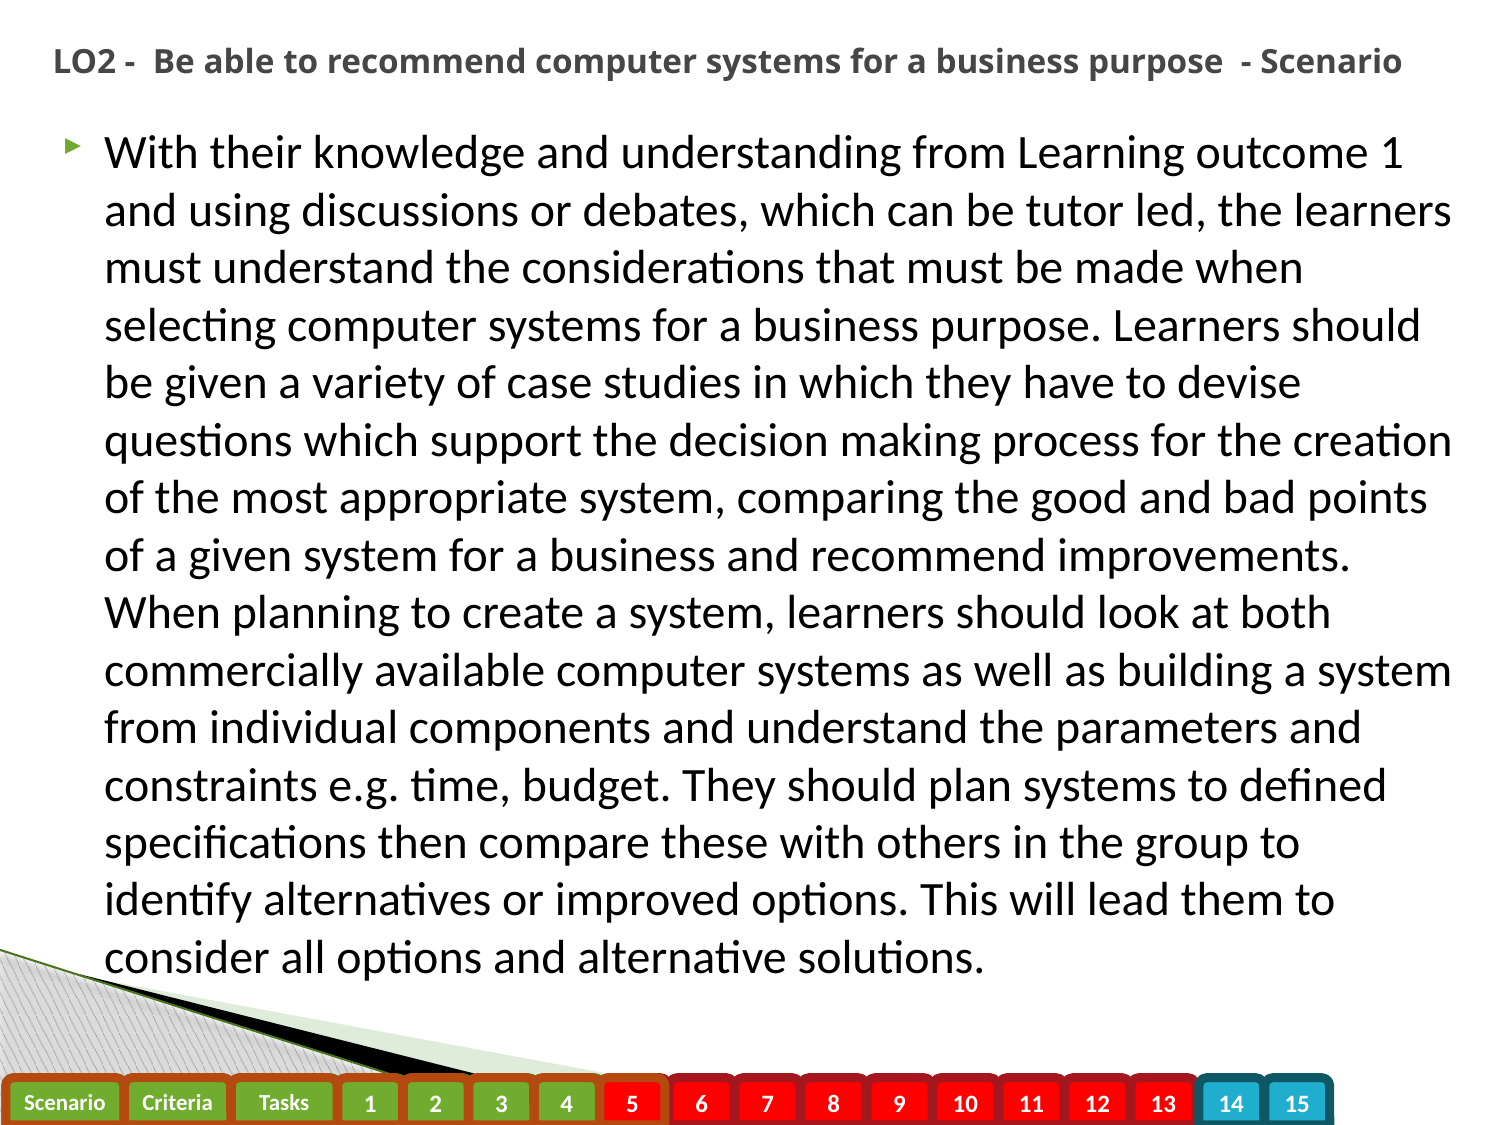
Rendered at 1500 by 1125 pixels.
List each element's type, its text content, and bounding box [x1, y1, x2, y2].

title LO2 - Be able to recommend computer systems for a business purpose - Scenario [37, 19, 1471, 102]
list With their knowledge and understanding from Learning outcome 1 and using discussions or debates, which can be tutor led, the learners must understand the considerations that must be made when selecting computer systems for a business purpose. Learners should be given a variety of case studies in which they have to devise questions which support the decision making process for the creation of the most appropriate system, comparing the good and bad points of a given system for a business and recommend improvements. When planning to create a system, learners should look at both commercially available computer systems as well as building a system from individual components and understand the parameters and constraints e.g. time, budget. They should plan systems to defined specifications then compare these with others in the group to identify alternatives or improved options. This will lead them to consider all options and alternative solutions. [29, 113, 1471, 1059]
